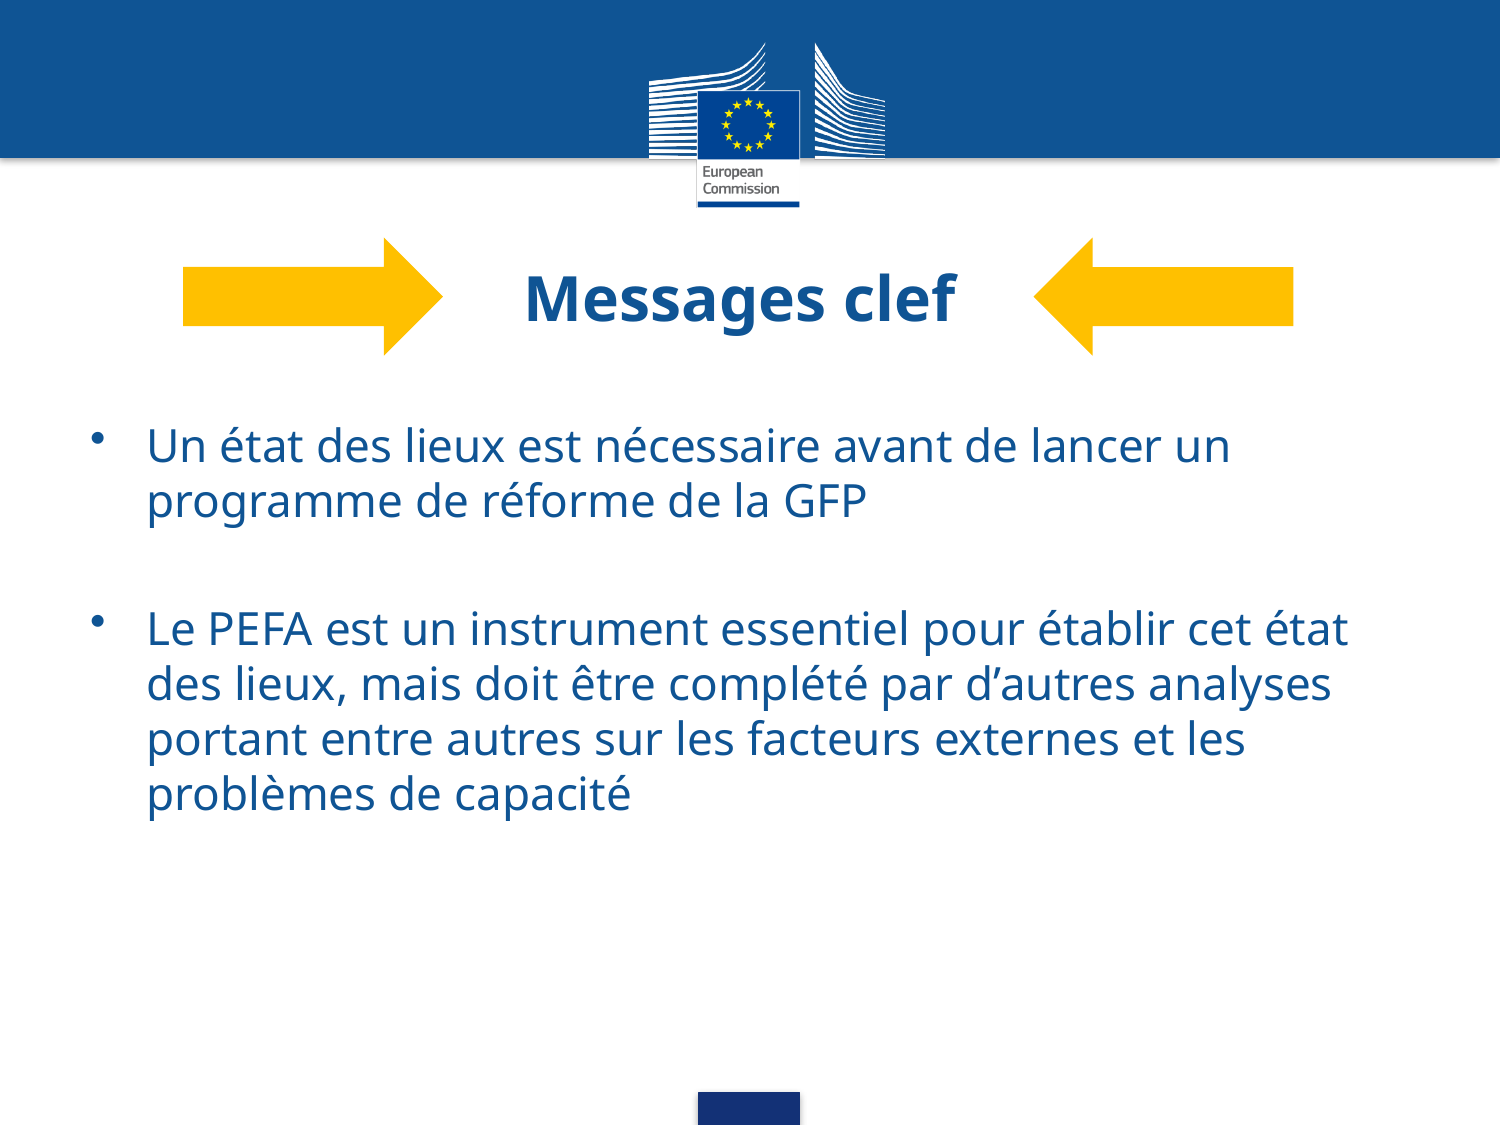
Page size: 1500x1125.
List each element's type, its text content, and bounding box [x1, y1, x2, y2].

picture [649, 42, 885, 208]
text_box [183, 237, 443, 356]
title Messages clef [64, 219, 1416, 374]
text_box [1033, 237, 1294, 356]
list Un état des lieux est nécessaire avant de lancer un programme de réforme de la GFP Le PEFA est un instrument essentiel pour établir cet état des lieux, mais doit être complété par d’autres analyses portant entre autres sur les facteurs externes et les problèmes de capacité [74, 408, 1426, 988]
